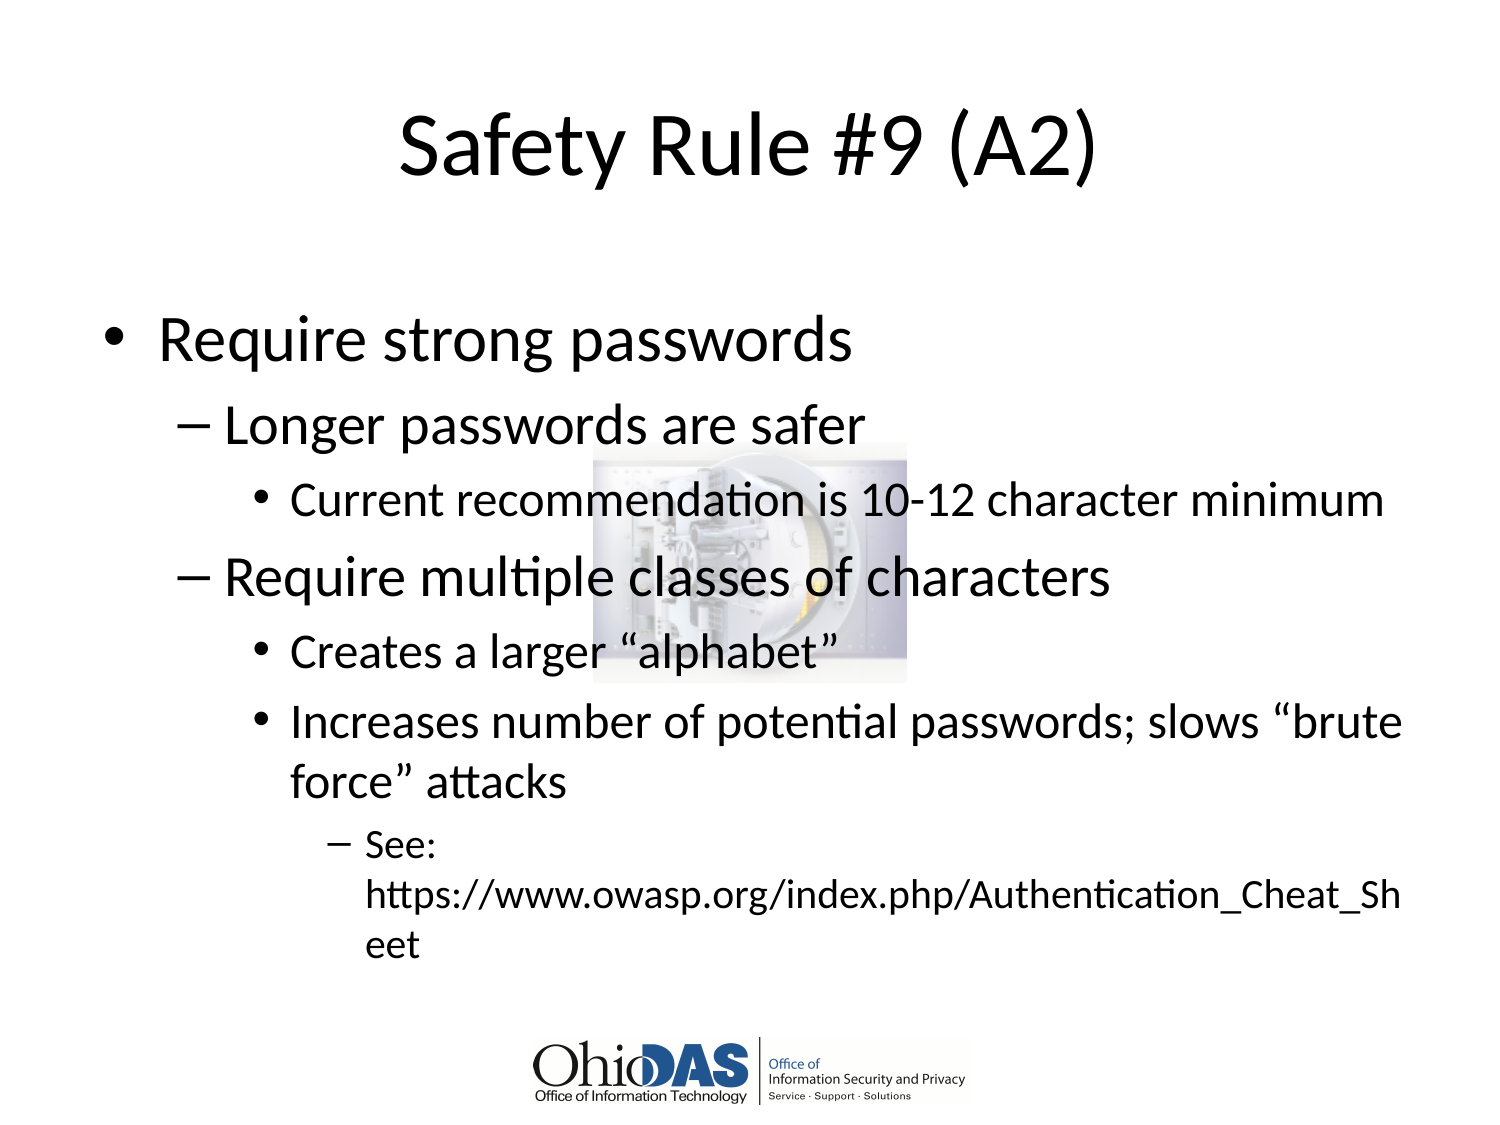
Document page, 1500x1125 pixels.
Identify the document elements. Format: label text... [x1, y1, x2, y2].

list Require strong passwords Longer passwords are safer Current recommendation is 10-12 character minimum Require multiple classes of characters Creates a larger “alphabet” Increases number of potential passwords; slows “brute force” attacks See: https://www.owasp.org/index.php/Authentication_Cheat_Sheet [87, 287, 1425, 1013]
picture [533, 1037, 969, 1105]
title Safety Rule #9 (A2) [75, 45, 1425, 233]
